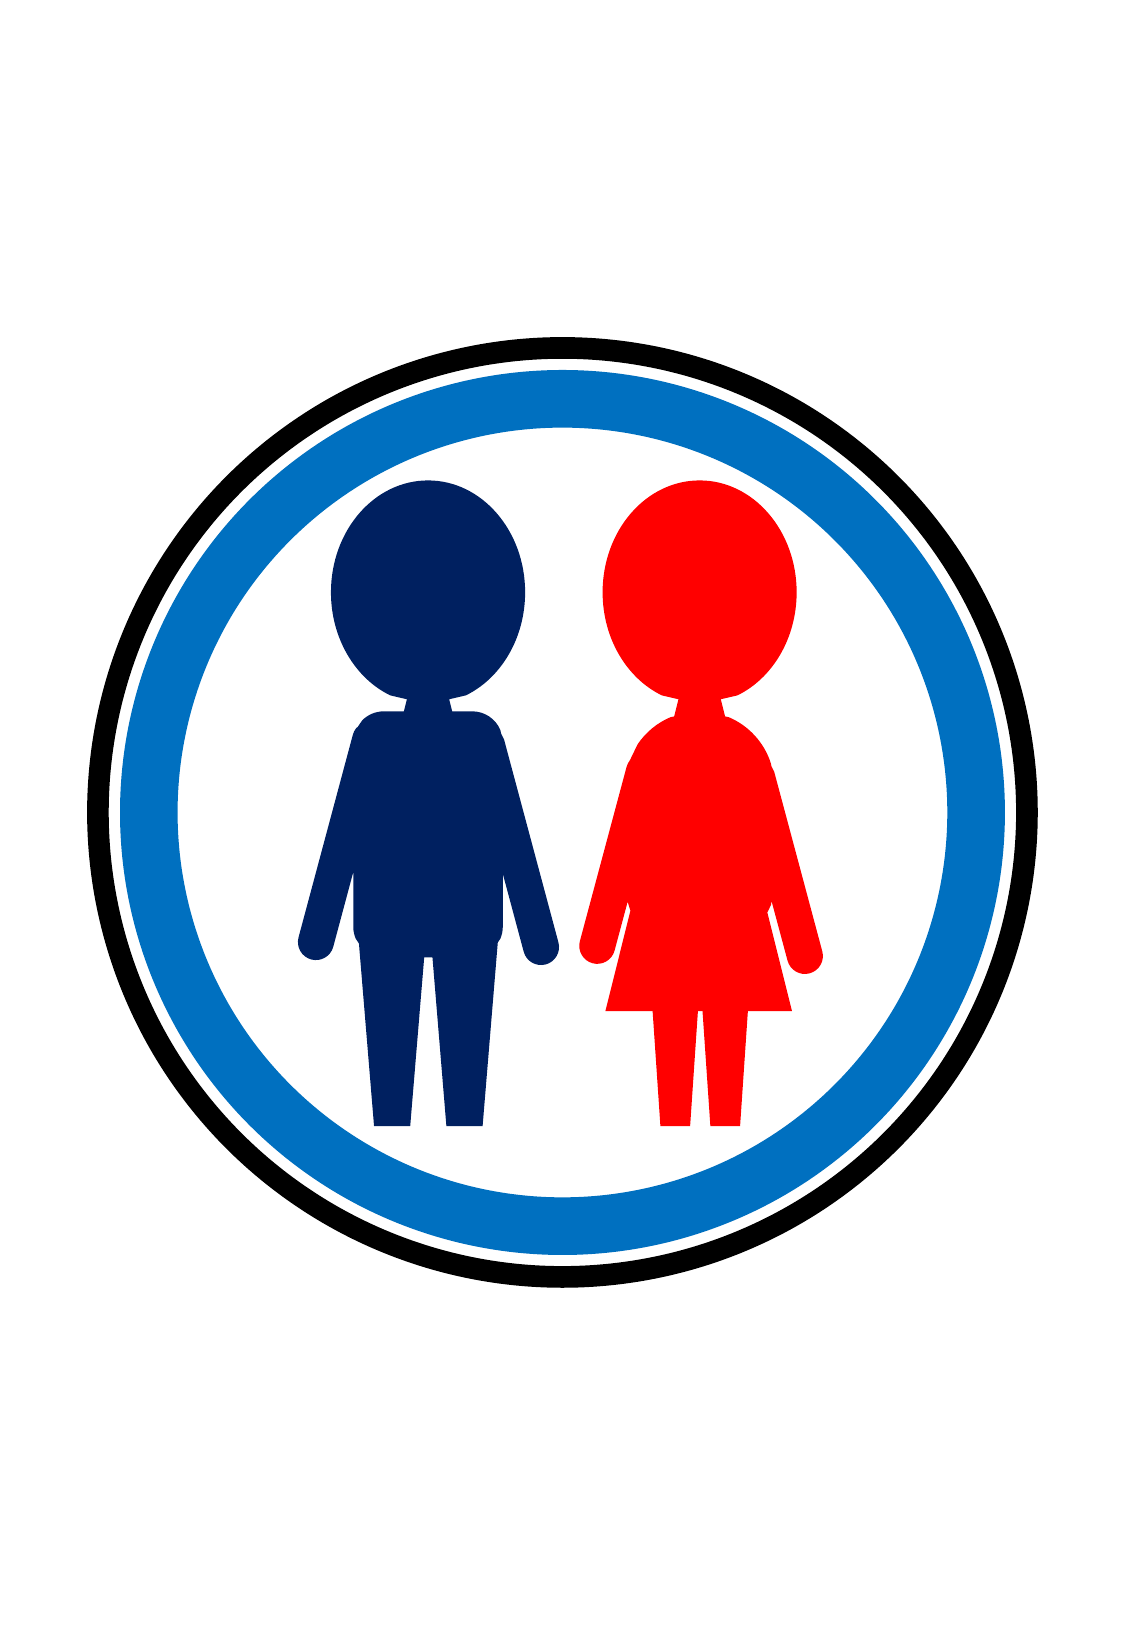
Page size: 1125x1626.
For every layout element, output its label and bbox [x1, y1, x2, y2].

text_box [86, 336, 1038, 1288]
